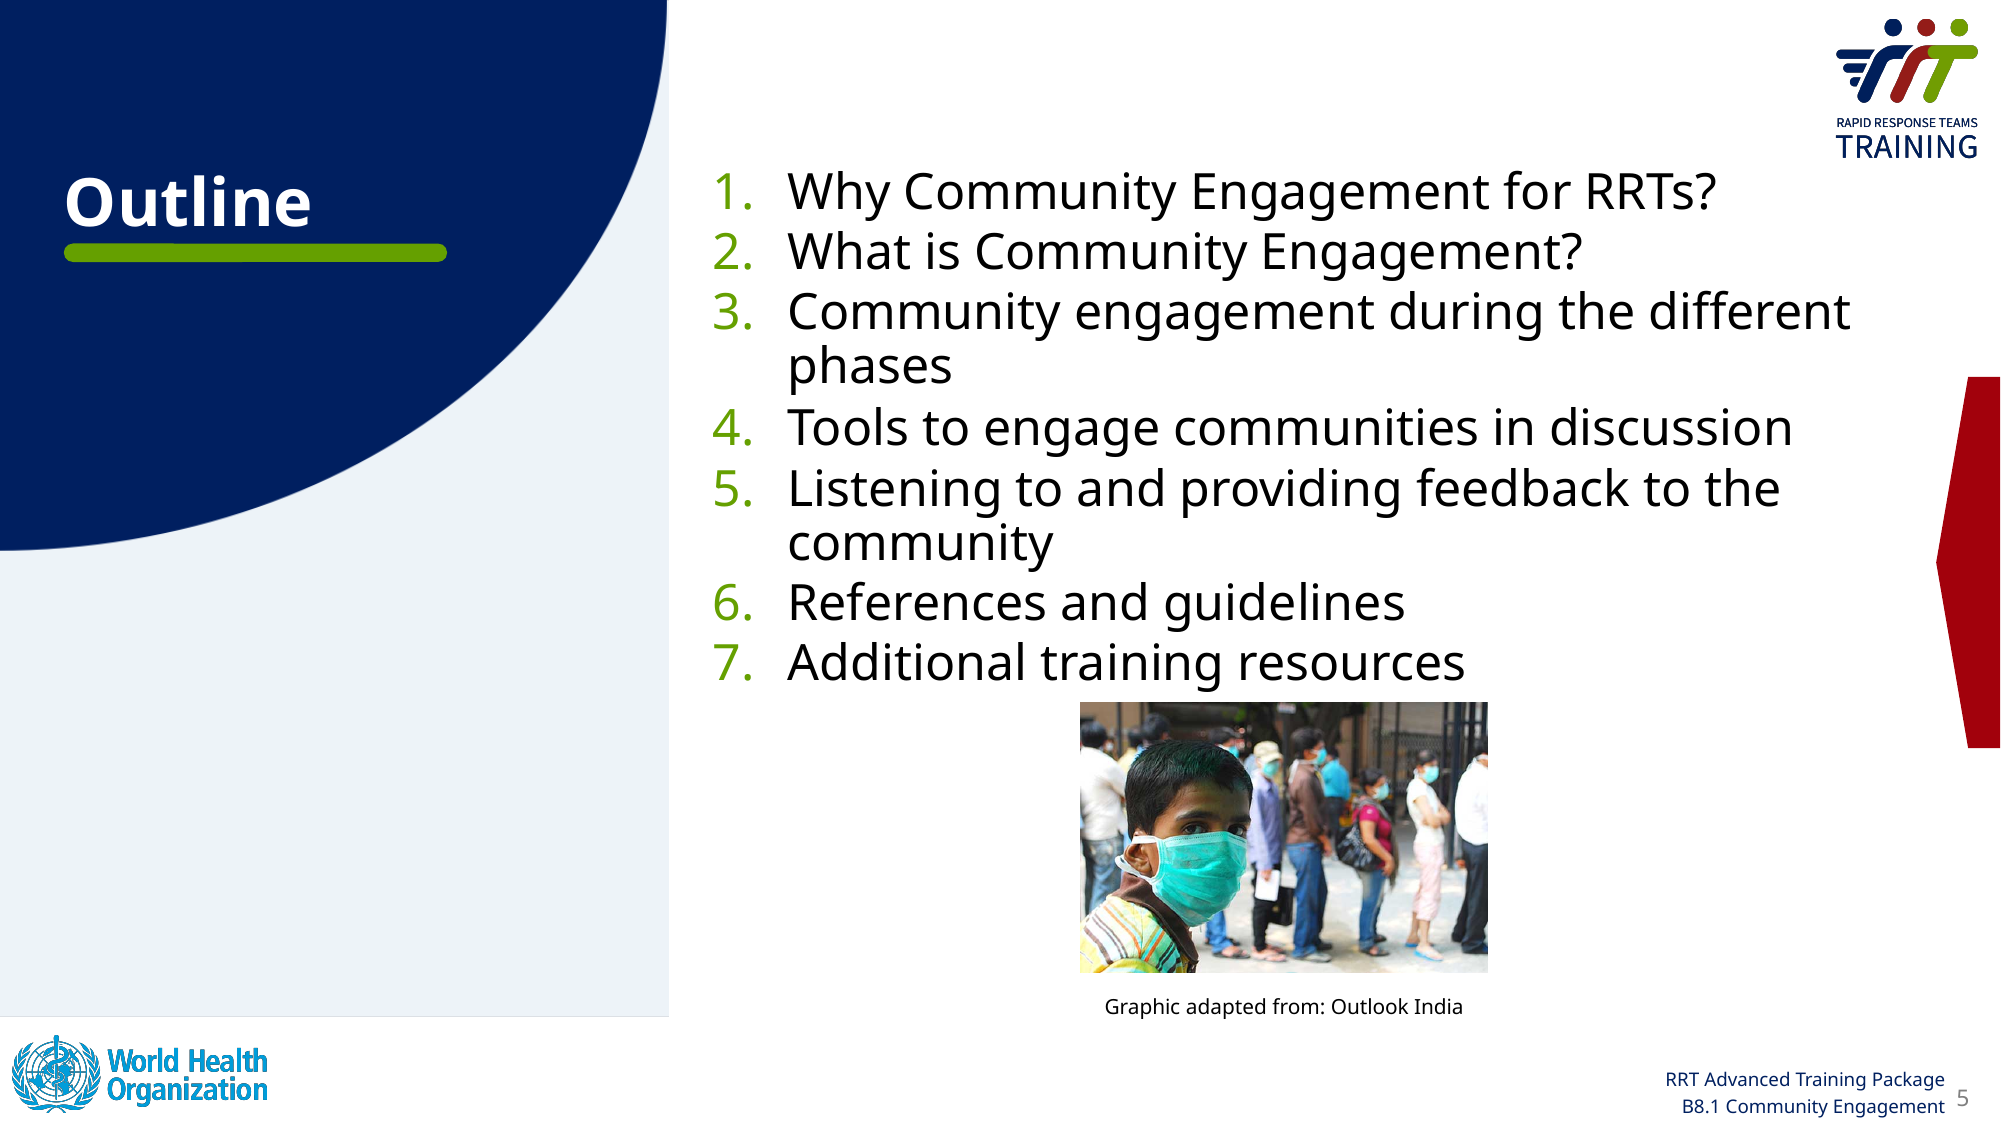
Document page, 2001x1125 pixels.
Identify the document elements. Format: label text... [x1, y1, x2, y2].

picture [36, 1088, 78, 1105]
picture [46, 1056, 54, 1062]
picture [34, 1054, 43, 1078]
picture [40, 1062, 47, 1070]
list Why Community Engagement for RRTs? What is Community Engagement? Community engagement during the different phases Tools to engage communities in discussion Listening to and providing feedback to the community References and guidelines Additional training resources [700, 240, 1937, 784]
picture [50, 1108, 62, 1113]
picture [1835, 19, 1978, 167]
picture [1080, 701, 1488, 974]
picture [22, 1062, 26, 1077]
title Outline [63, 102, 600, 242]
text_box [63, 243, 448, 263]
picture [0, 0, 669, 1018]
picture [59, 1035, 267, 1113]
picture [12, 1035, 54, 1068]
picture [30, 1083, 37, 1091]
text_box Graphic adapted from: Outlook India [1097, 986, 1472, 1027]
picture [12, 1083, 48, 1113]
picture [71, 1053, 90, 1091]
picture [24, 1054, 36, 1087]
